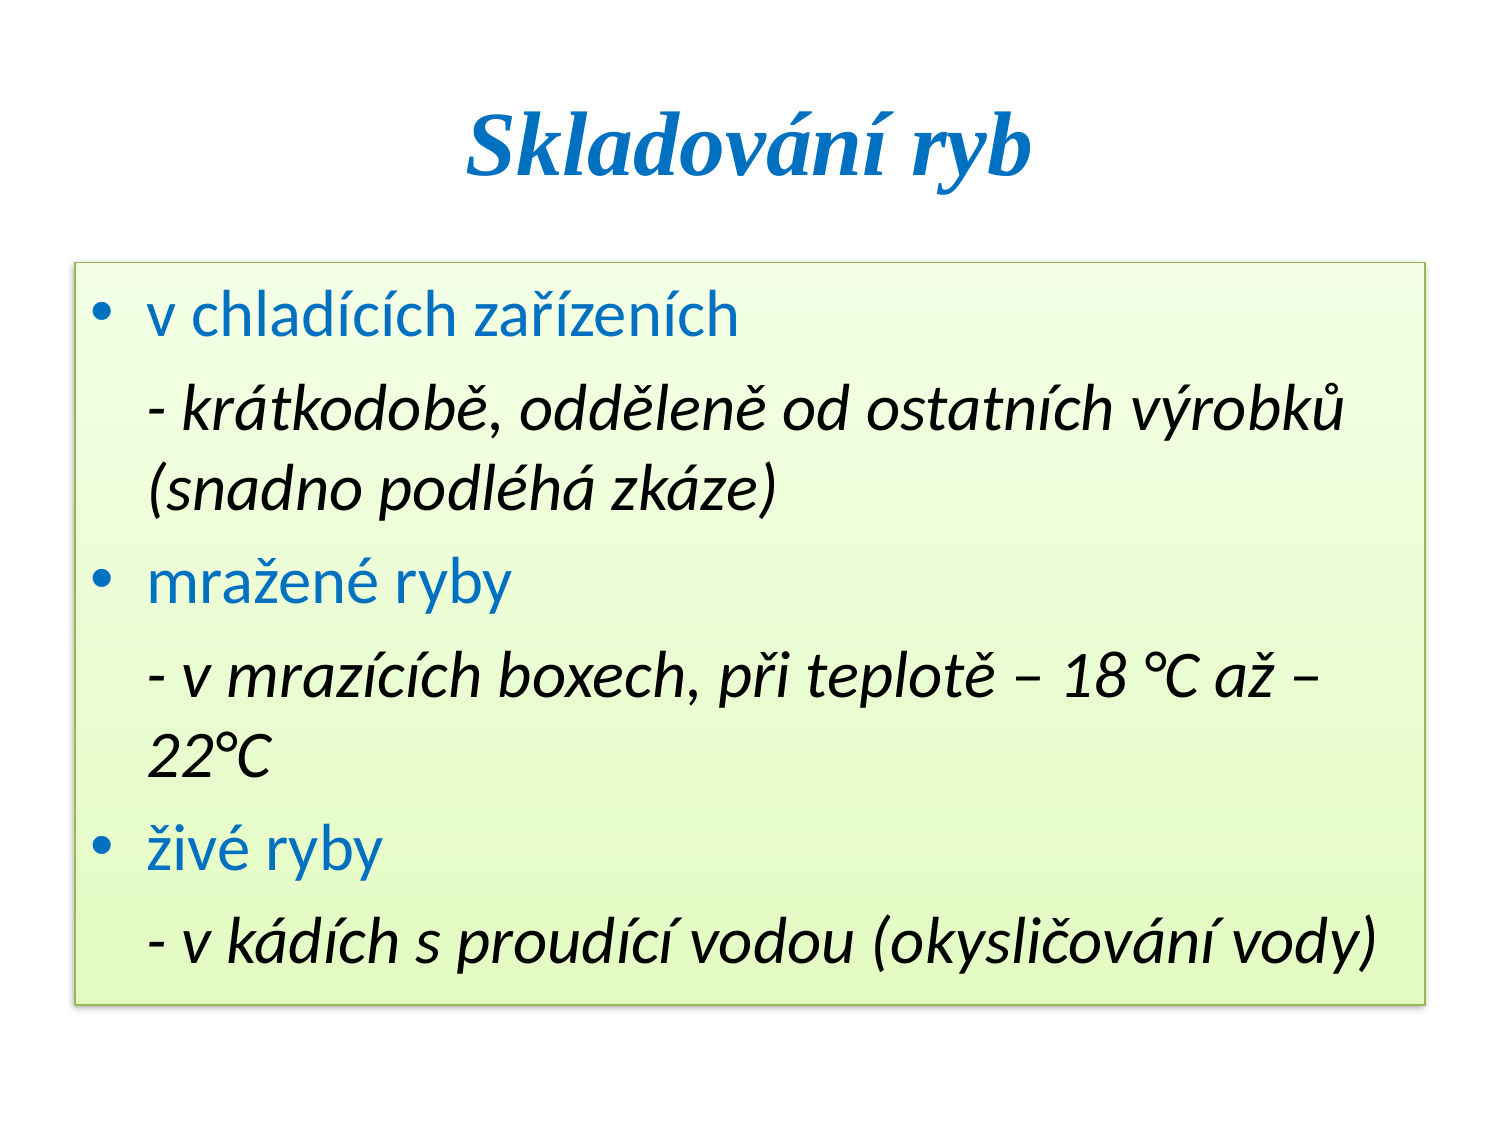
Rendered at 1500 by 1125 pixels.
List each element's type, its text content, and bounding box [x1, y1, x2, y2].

title Skladování ryb [75, 45, 1425, 233]
list v chladících zařízeních - krátkodobě, odděleně od ostatních výrobků (snadno podléhá zkáze) mražené ryby - v mrazících boxech, při teplotě – 18 °C až – 22°C živé ryby - v kádích s proudící vodou (okysličování vody) [74, 262, 1426, 1006]
